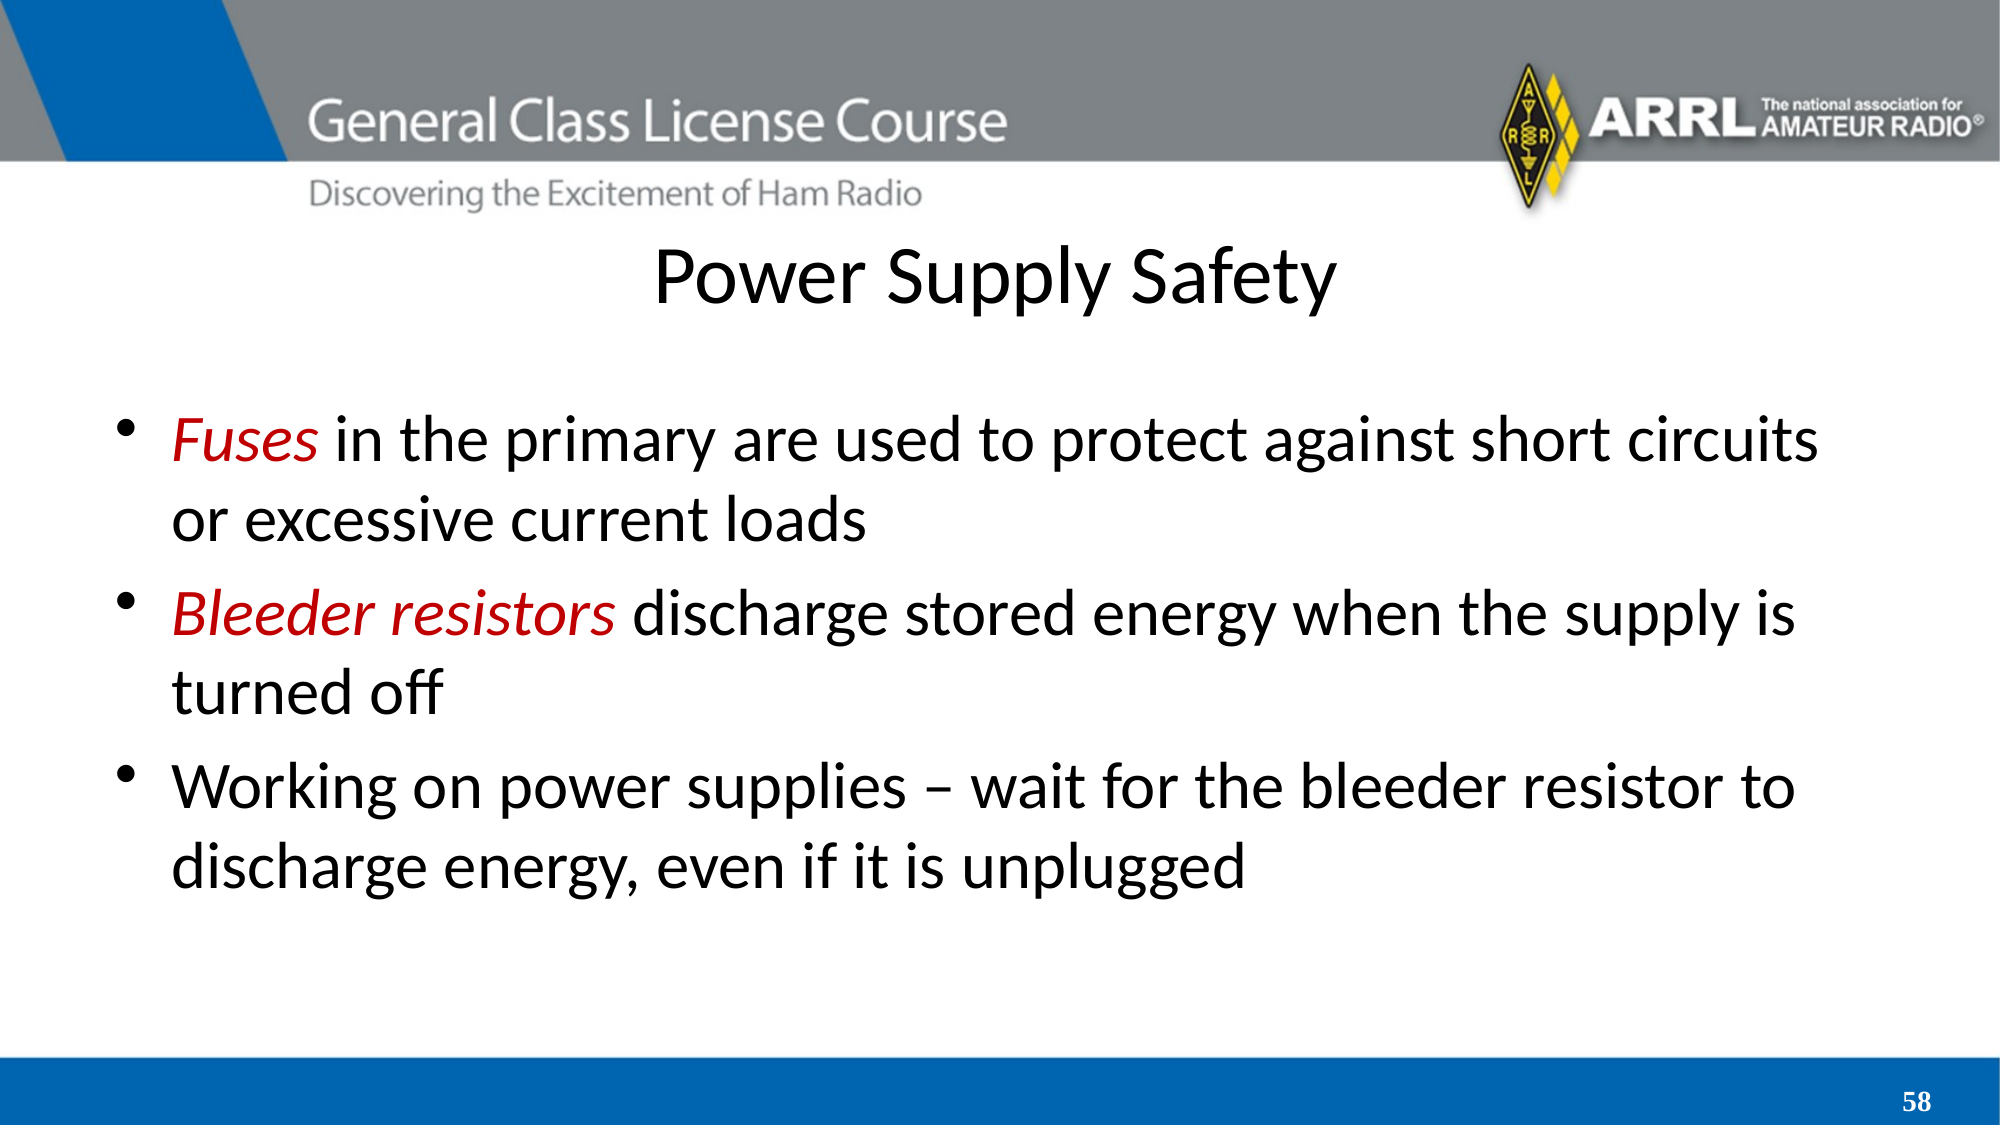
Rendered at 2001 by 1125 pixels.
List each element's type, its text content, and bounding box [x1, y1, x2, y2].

list Fuses in the primary are used to protect against short circuits or excessive current loads Bleeder resistors discharge stored energy when the supply is turned off Working on power supplies – wait for the bleeder resistor to discharge energy, even if it is unplugged [99, 387, 1900, 1075]
title Power Supply Safety [96, 212, 1897, 356]
picture [0, 0, 2001, 1125]
